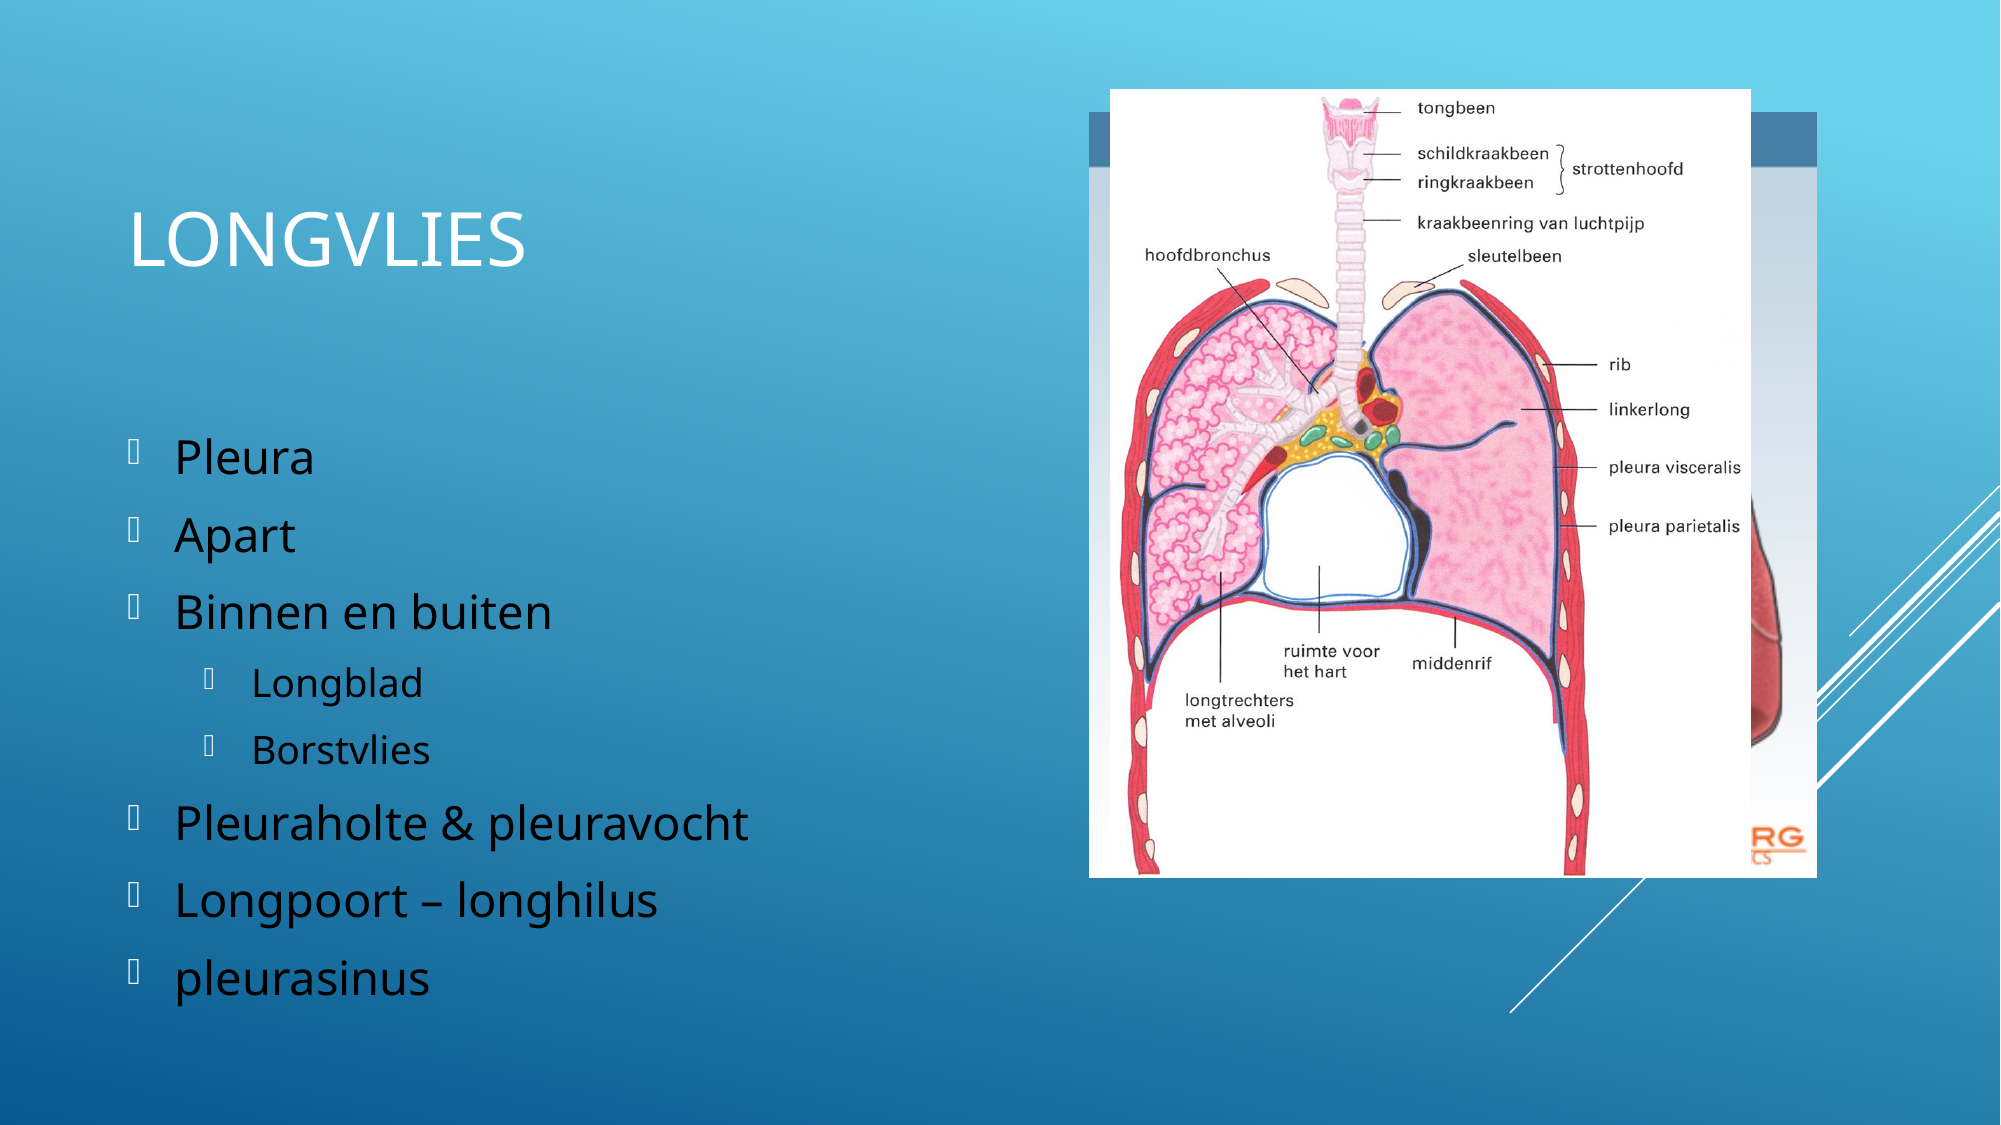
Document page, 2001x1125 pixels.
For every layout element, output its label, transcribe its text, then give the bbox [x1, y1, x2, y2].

title Longvlies [112, 112, 1089, 360]
picture [1089, 89, 1818, 879]
list Pleura Apart Binnen en buiten Longblad Borstvlies Pleuraholte & pleuravocht Longpoort – longhilus pleurasinus [112, 419, 1513, 1013]
